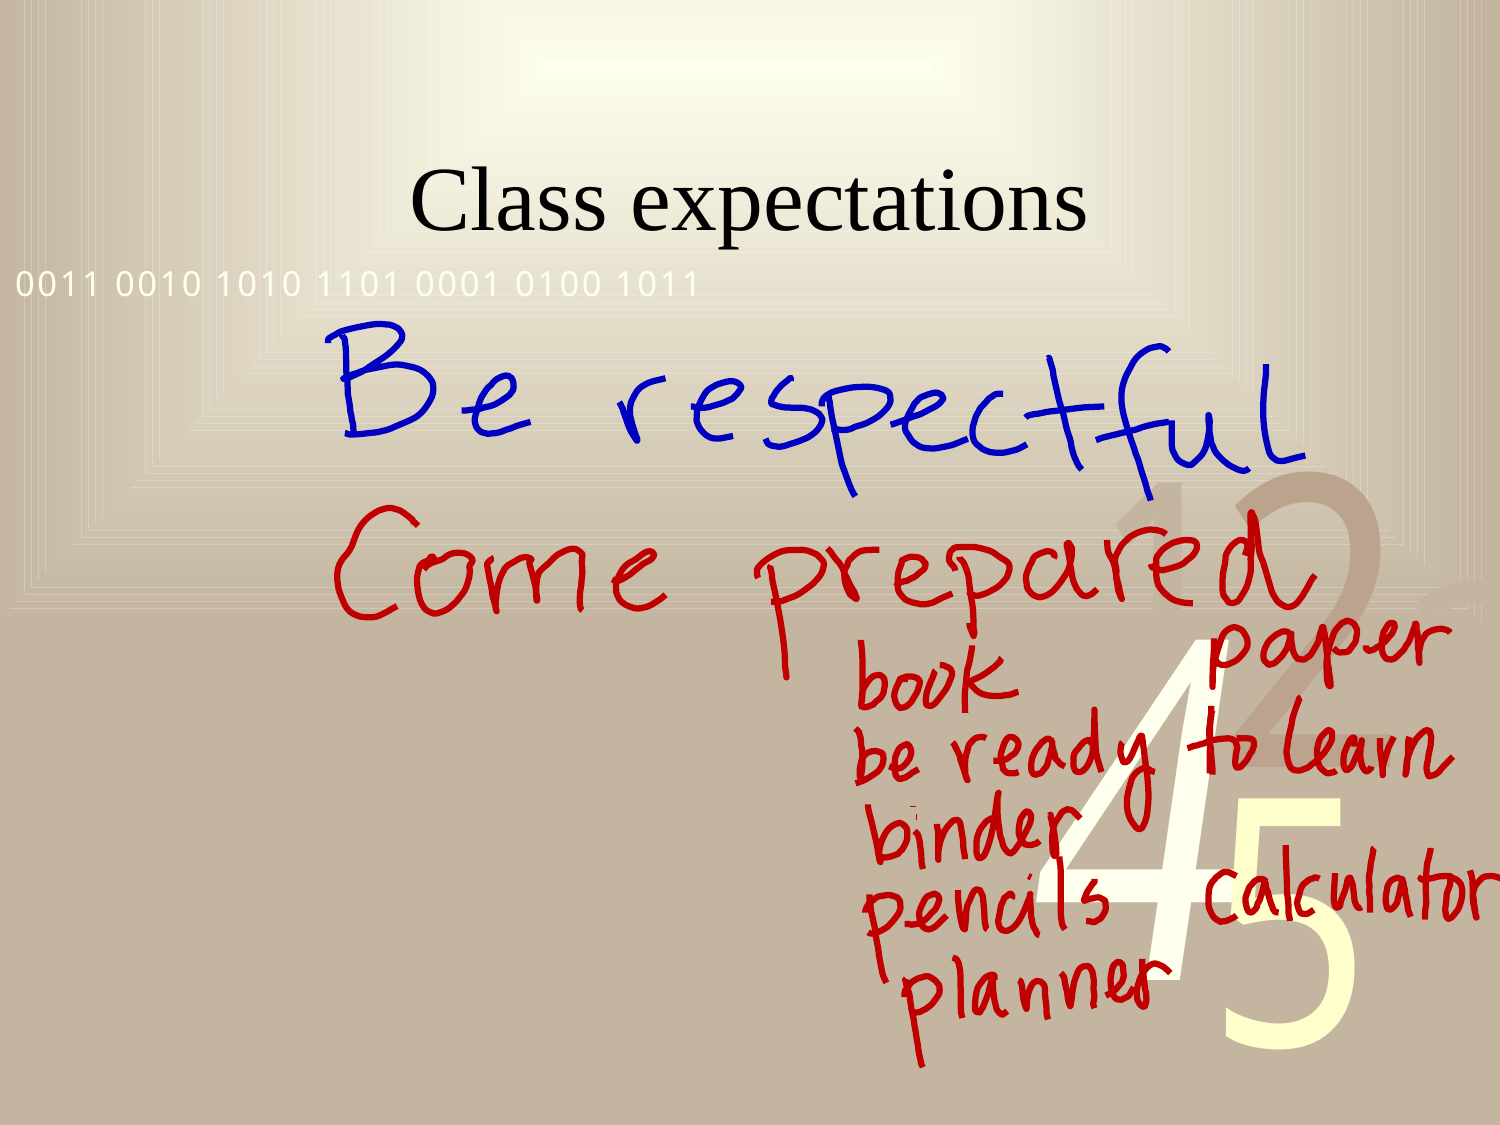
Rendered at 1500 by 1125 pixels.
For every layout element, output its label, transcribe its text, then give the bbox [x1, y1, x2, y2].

text_box [1059, 856, 1065, 930]
text_box [894, 676, 920, 708]
text_box [612, 551, 666, 609]
text_box [1405, 730, 1453, 777]
text_box [949, 546, 1010, 596]
text_box [1063, 413, 1082, 470]
text_box [337, 507, 419, 618]
text_box [821, 386, 891, 431]
text_box [1018, 980, 1048, 1020]
text_box [834, 430, 856, 497]
text_box [868, 804, 908, 863]
text_box [1049, 809, 1081, 857]
text_box [1095, 421, 1169, 441]
text_box [1420, 876, 1463, 919]
text_box [1425, 879, 1429, 920]
text_box [765, 377, 823, 447]
text_box [1150, 540, 1197, 604]
text_box [1333, 873, 1362, 909]
text_box [865, 894, 901, 934]
text_box [1209, 710, 1213, 775]
text_box [1031, 738, 1065, 775]
text_box [855, 728, 884, 784]
text_box [998, 893, 1040, 936]
text_box [964, 645, 973, 713]
text_box [1297, 877, 1320, 914]
text_box [1379, 736, 1394, 776]
text_box [1245, 878, 1279, 913]
text_box [690, 381, 742, 439]
text_box [859, 639, 885, 708]
text_box [1025, 543, 1098, 598]
title Class expectations [112, 99, 1388, 288]
text_box [1385, 877, 1411, 917]
text_box [1365, 622, 1451, 663]
text_box [776, 602, 787, 678]
text_box [1073, 709, 1102, 772]
text_box [1136, 958, 1171, 1007]
text_box [1343, 737, 1372, 772]
text_box [914, 831, 923, 869]
text_box [1469, 870, 1500, 918]
text_box [963, 584, 975, 637]
text_box [1025, 406, 1105, 418]
text_box [1286, 697, 1337, 774]
text_box [952, 736, 987, 781]
text_box [1213, 738, 1255, 768]
text_box [461, 375, 531, 434]
text_box [904, 976, 940, 1013]
text_box [619, 378, 666, 441]
text_box [1187, 740, 1209, 749]
text_box [970, 658, 1019, 697]
text_box [972, 393, 1027, 453]
text_box [1208, 871, 1237, 922]
text_box [1368, 847, 1375, 913]
text_box [958, 889, 988, 930]
text_box [827, 548, 880, 599]
text_box [1128, 425, 1160, 501]
text_box [936, 819, 966, 860]
text_box [889, 744, 919, 779]
text_box [1048, 357, 1064, 410]
text_box [993, 736, 1019, 774]
text_box [1263, 364, 1306, 462]
text_box [416, 552, 473, 614]
text_box [1212, 627, 1248, 687]
text_box [1222, 512, 1316, 608]
text_box [756, 549, 824, 602]
text_box [1060, 966, 1095, 1009]
text_box [487, 548, 583, 612]
text_box [976, 792, 1040, 859]
text_box [1263, 620, 1358, 687]
text_box [952, 957, 963, 1018]
text_box [328, 323, 434, 435]
text_box [875, 933, 887, 983]
text_box [1084, 878, 1106, 923]
text_box [975, 974, 1008, 1015]
text_box [1120, 735, 1155, 830]
text_box [890, 392, 968, 449]
text_box [925, 665, 953, 706]
text_box [1105, 961, 1134, 1000]
text_box [904, 893, 947, 930]
text_box [894, 556, 953, 605]
text_box [1425, 847, 1431, 877]
text_box [1121, 346, 1169, 431]
text_box [1107, 529, 1167, 599]
text_box [1171, 415, 1250, 471]
